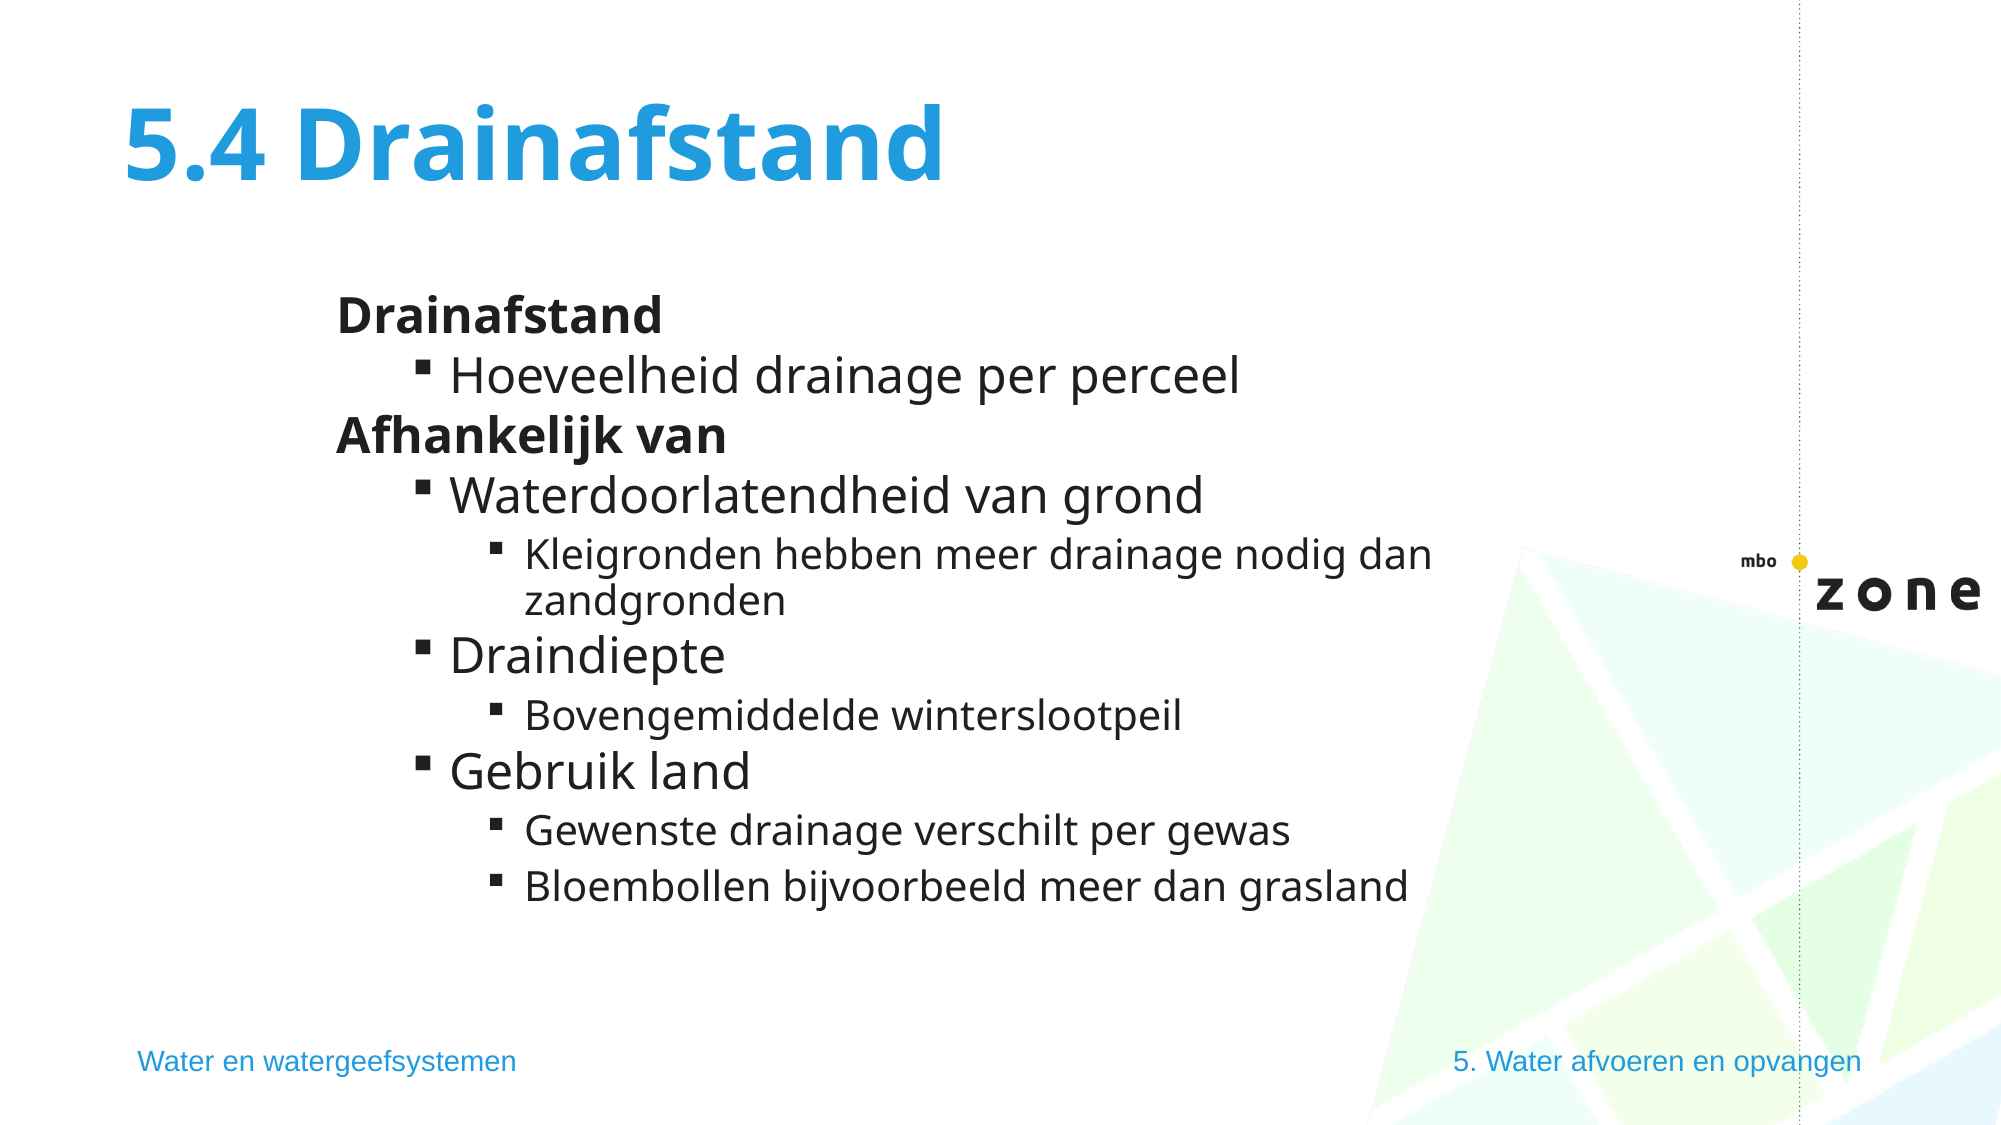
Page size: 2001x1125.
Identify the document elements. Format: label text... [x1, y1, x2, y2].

picture [1596, 0, 2001, 1125]
list Water en watergeefsystemen [137, 1042, 639, 1103]
list 5. Water afvoeren en opvangen [1334, 1042, 1863, 1103]
title 5.4 Drainafstand [124, 94, 1607, 272]
list Drainafstand Hoeveelheid drainage per perceel Afhankelijk van Waterdoorlatendheid van grond Kleigronden hebben meer drainage nodig dan zandgronden Draindiepte Bovengemiddelde winterslootpeil Gebruik land Gewenste drainage verschilt per gewas Bloembollen bijvoorbeeld meer dan grasland [336, 283, 1607, 998]
